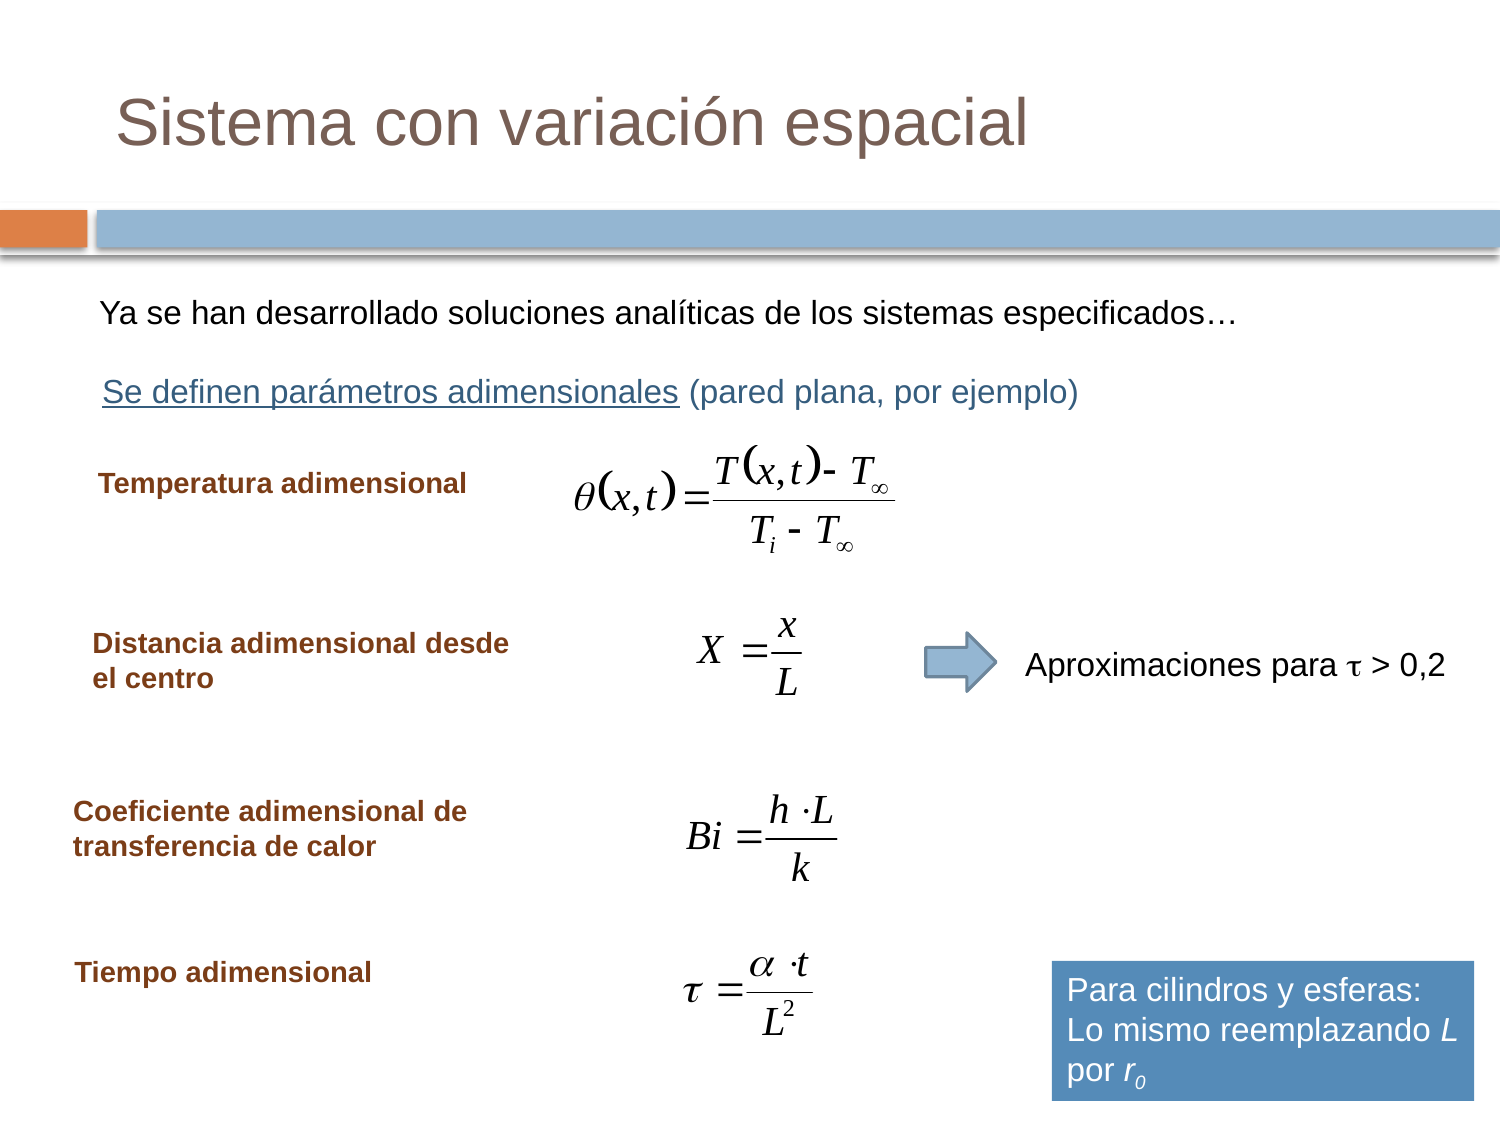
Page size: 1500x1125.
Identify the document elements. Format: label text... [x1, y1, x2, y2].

text_box Coeficiente adimensional de transferencia de calor [58, 785, 491, 870]
title Sistema con variación espacial [100, 37, 1438, 200]
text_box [567, 444, 903, 563]
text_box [687, 597, 809, 705]
text_box Se definen parámetros adimensionales (pared plana, por ejemplo) [87, 363, 1095, 418]
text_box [677, 783, 844, 891]
text_box Temperatura adimensional [83, 456, 483, 507]
text_box Para cilindros y esferas: Lo mismo reemplazando L por r0 [1051, 960, 1475, 1101]
text_box Ya se han desarrollado soluciones analíticas de los sistemas especificados… [84, 284, 1256, 339]
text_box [678, 937, 821, 1045]
text_box Distancia adimensional desde el centro [77, 617, 533, 702]
text_box Aproximaciones para  > 0,2 [1010, 635, 1462, 691]
text_box [924, 631, 998, 693]
text_box Tiempo adimensional [59, 945, 388, 996]
